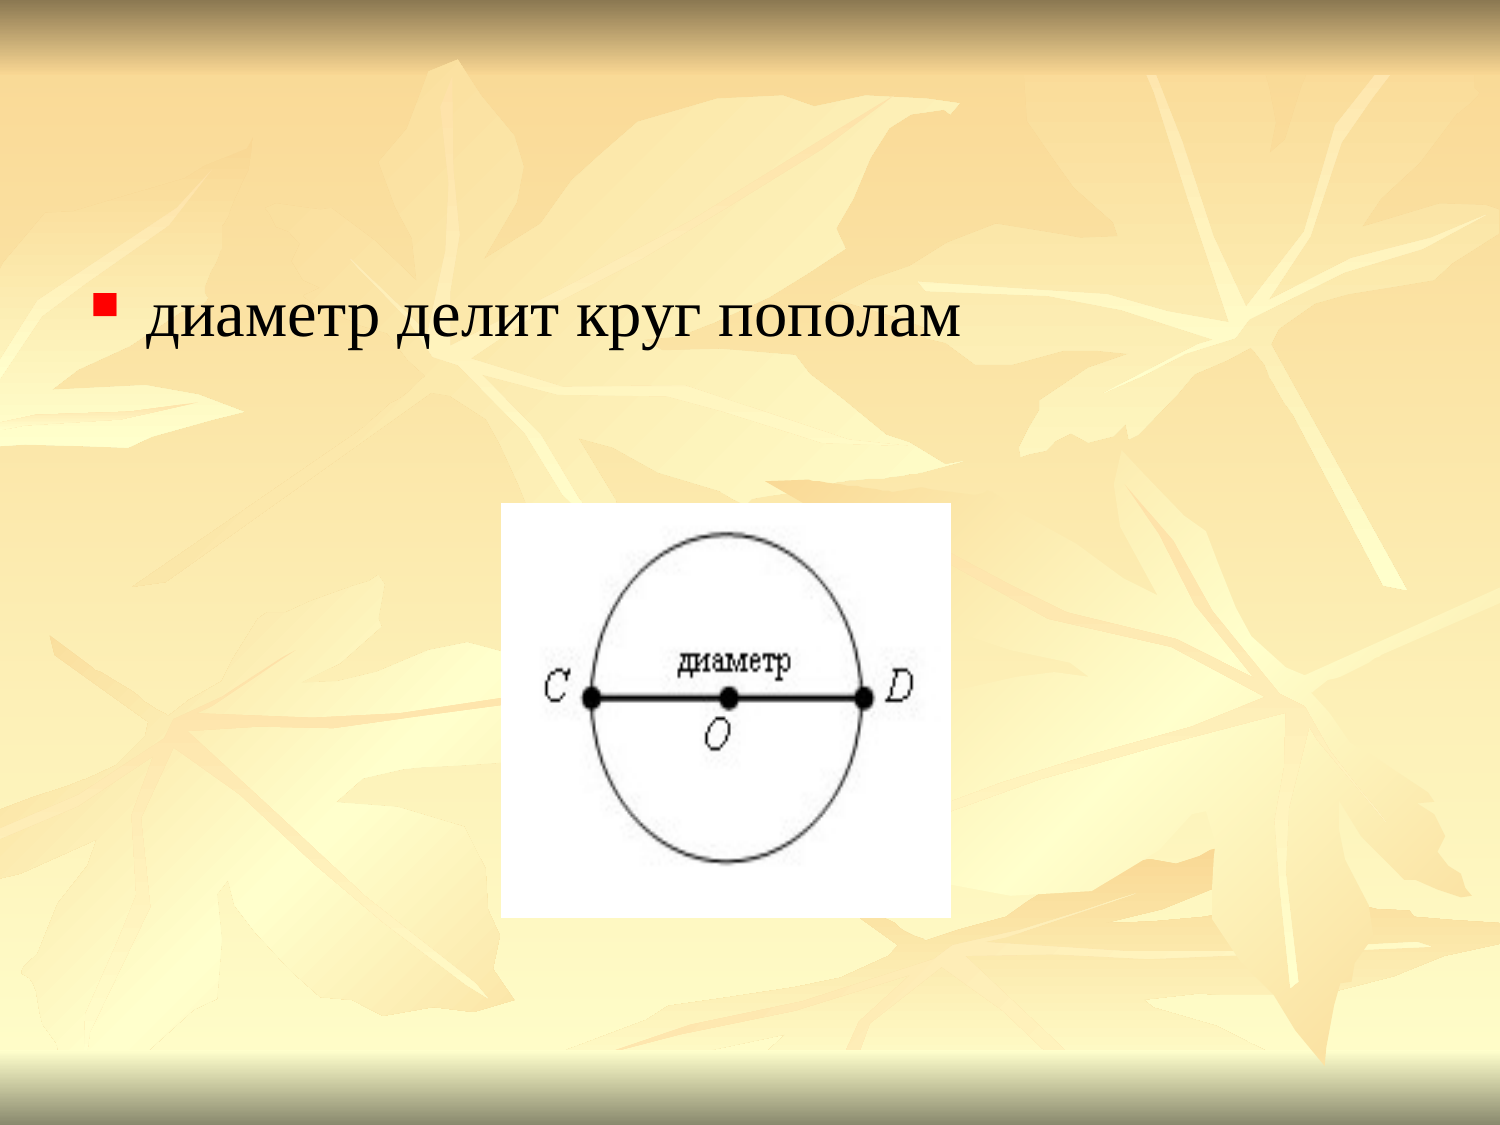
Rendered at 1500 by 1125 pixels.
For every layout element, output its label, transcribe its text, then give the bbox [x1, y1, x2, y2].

list диаметр делит круг пополам [74, 262, 1426, 1006]
picture [501, 503, 951, 918]
